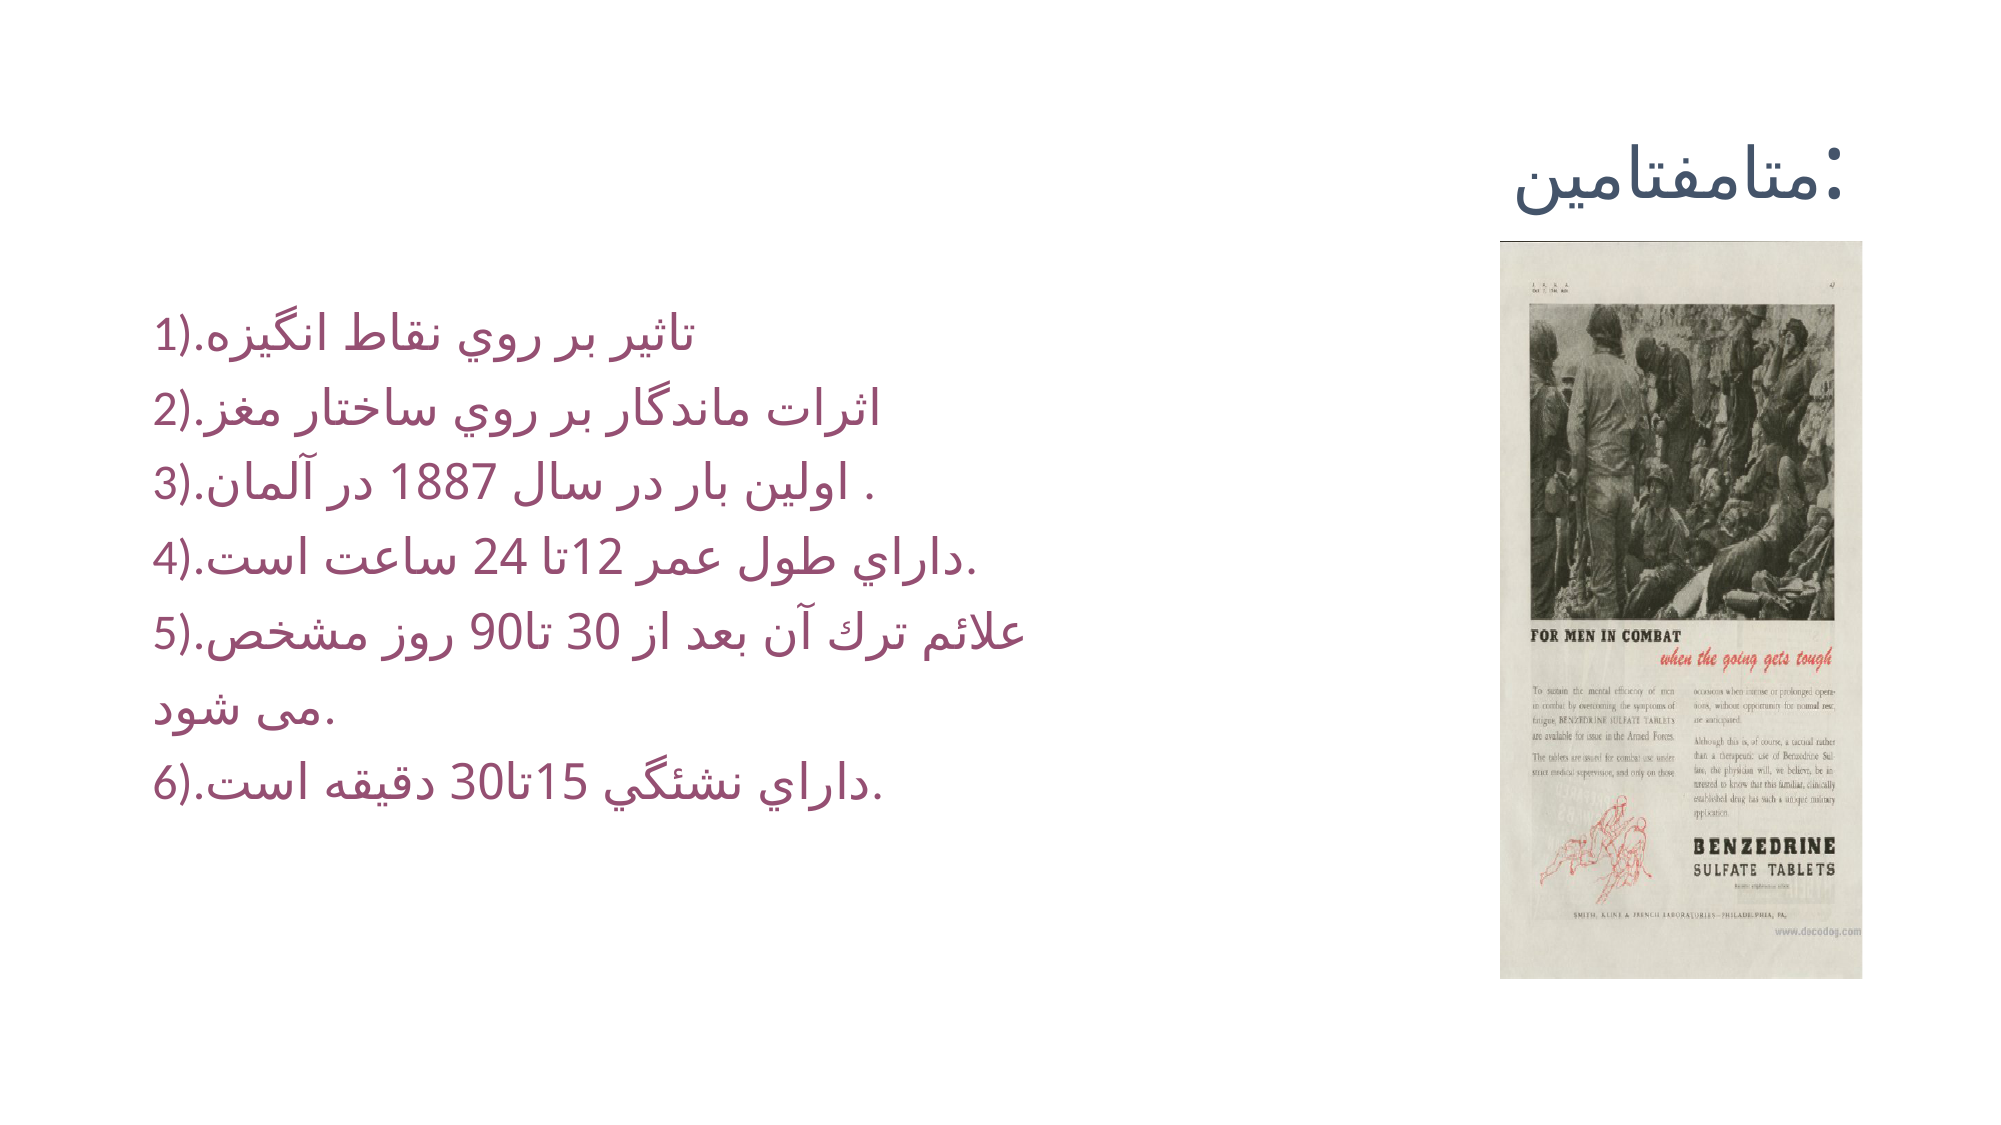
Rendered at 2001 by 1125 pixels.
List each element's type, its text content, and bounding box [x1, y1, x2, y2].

title متامفتامين: [137, 59, 1863, 278]
picture [1499, 240, 1863, 979]
list 1).تاثير بر روي نقاط انگيزه 2).اثرات ماندگار بر روي ساختار مغز 3).اولين بار در سال 1887 در آلمان . 4).داراي طول عمر 12تا 24 ساعت است. 5).علائم ترك آن بعد از 30 تا90 روز مشخص می شود. 6).داراي نشئگي 15تا30 دقیقه است. [137, 299, 1863, 1014]
